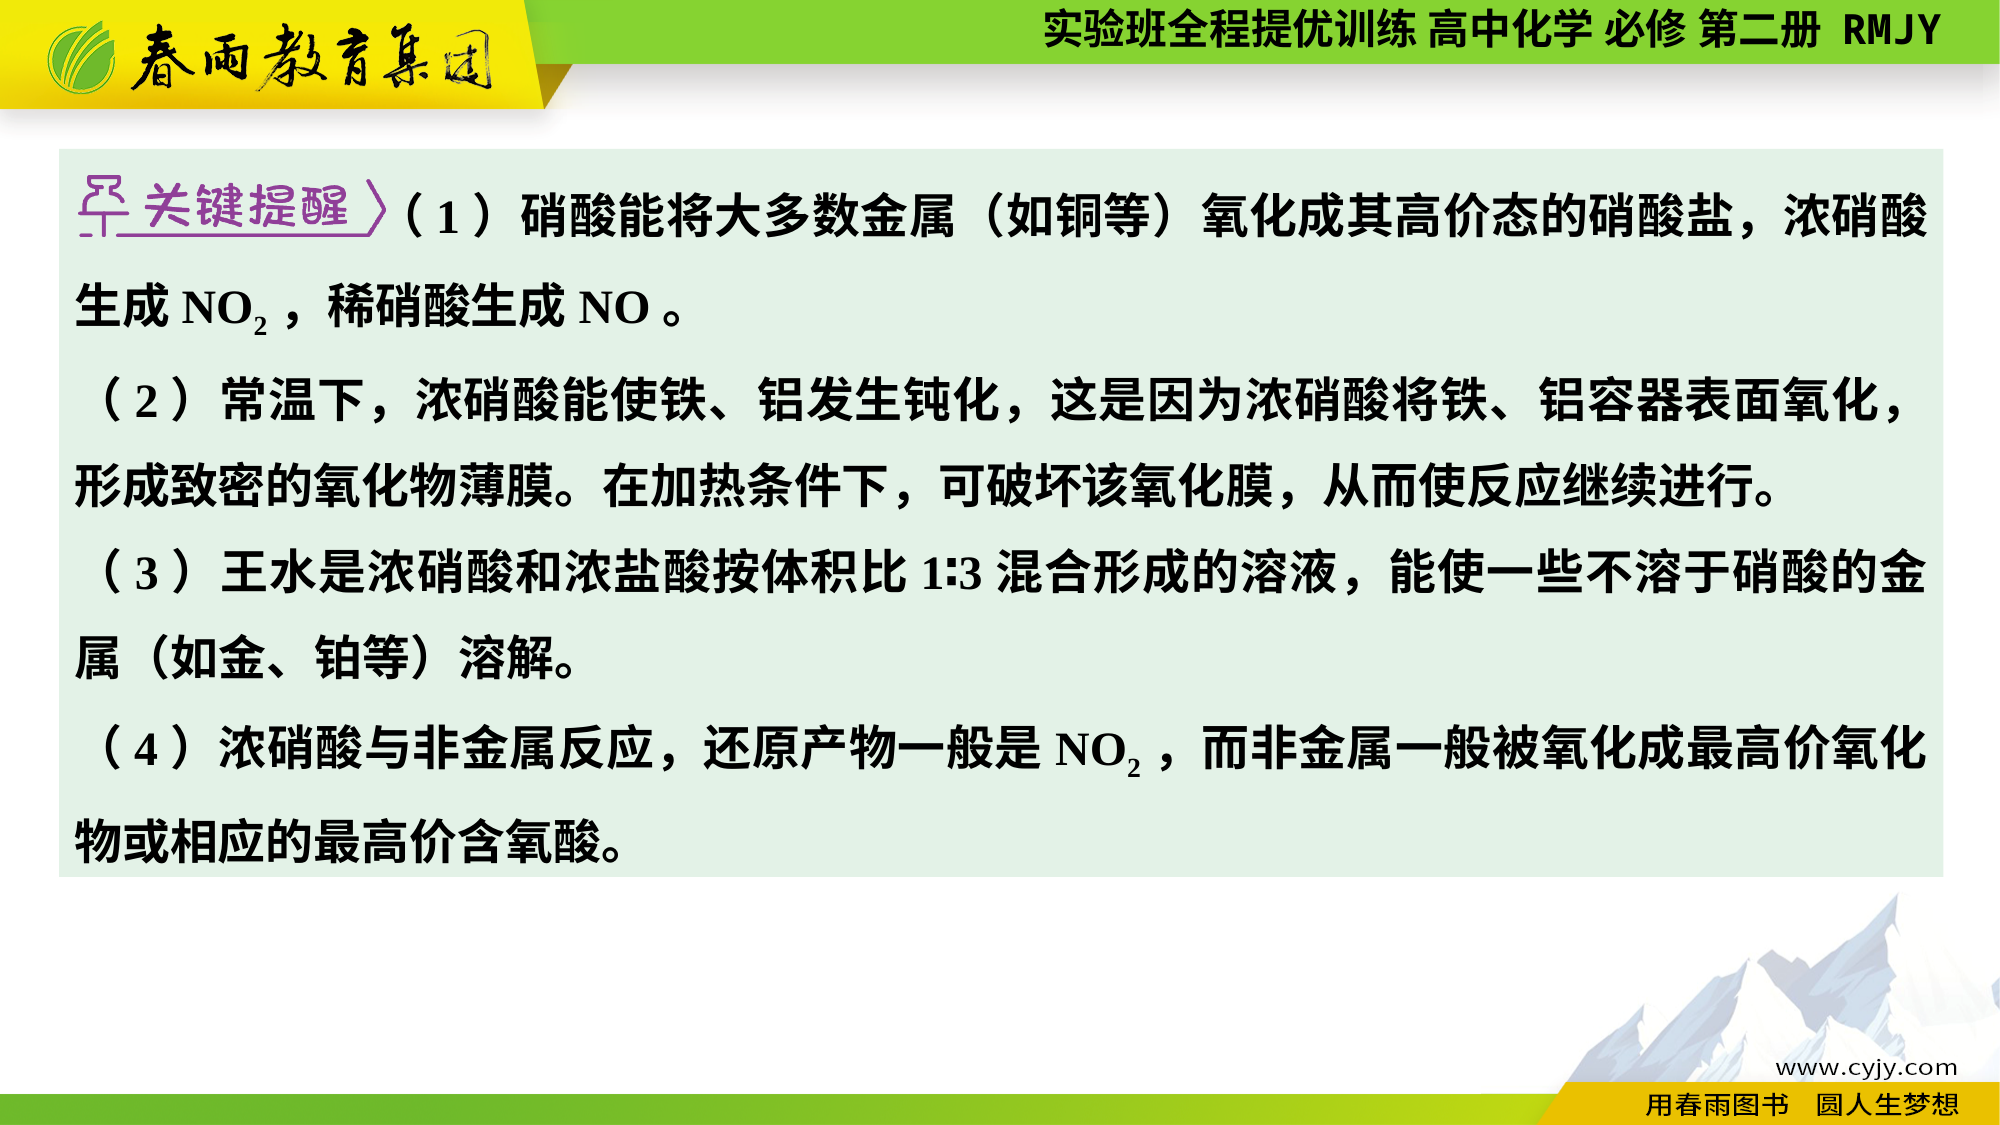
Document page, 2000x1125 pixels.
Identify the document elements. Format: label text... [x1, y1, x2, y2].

picture [0, 0, 2000, 1125]
text_box （1）硝酸能将大多数金属（如铜等）氧化成其高价态的硝酸盐，浓硝酸生成NO2，稀硝酸生成NO。 （2）常温下，浓硝酸能使铁、铝发生钝化，这是因为浓硝酸将铁、铝容器表面氧化，形成致密的氧化物薄膜。在加热条件下，可破坏该氧化膜，从而使反应继续进行。 （3）王水是浓硝酸和浓盐酸按体积比1∶3混合形成的溶液，能使一些不溶于硝酸的金属（如金、铂等）溶解。 （4）浓硝酸与非金属反应，还原产物一般是NO2，而非金属一般被氧化成最高价氧化物或相应的最高价含氧酸。 [59, 148, 1944, 877]
